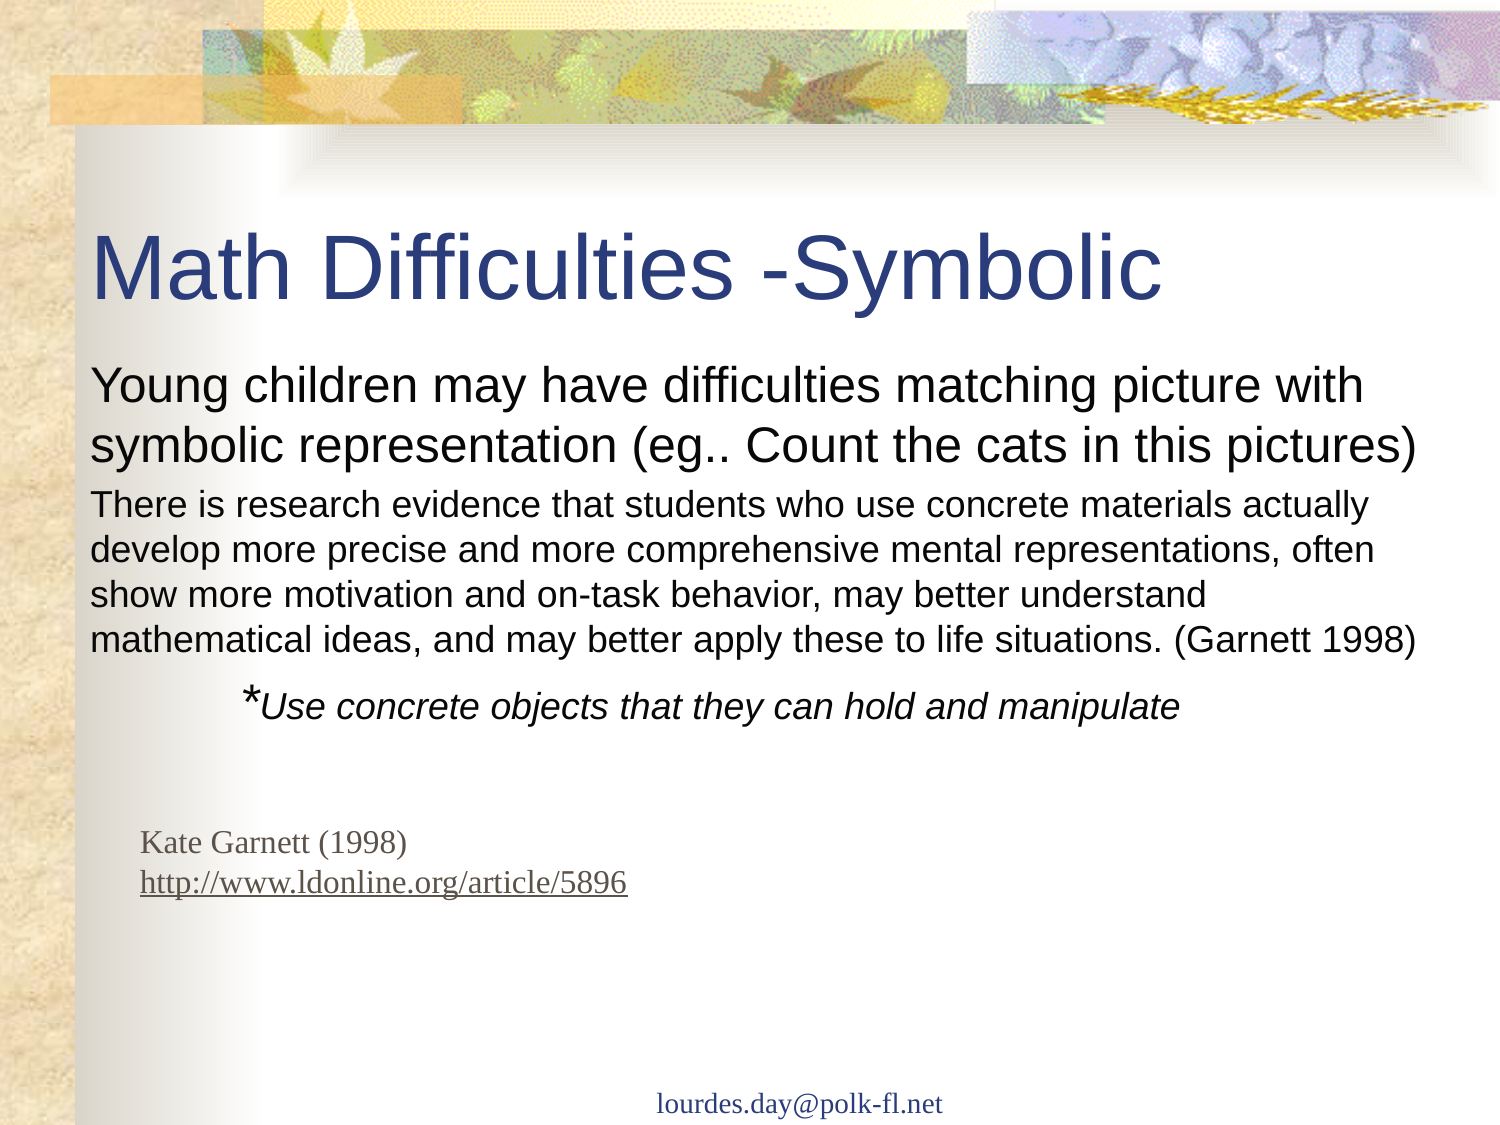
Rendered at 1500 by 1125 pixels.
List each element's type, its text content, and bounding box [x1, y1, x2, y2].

footer lourdes.day@polk-fl.net [562, 1051, 1038, 1125]
picture [0, 0, 1500, 1125]
title Math Difficulties -Symbolic [74, 137, 1451, 326]
text_box Kate Garnett (1998) http://www.ldonline.org/article/5896 [125, 812, 1350, 907]
list Young children may have difficulties matching picture with symbolic representation (eg.. Count the cats in this pictures) There is research evidence that students who use concrete materials actually develop more precise and more comprehensive mental representations, often show more motivation and on-task behavior, may better understand mathematical ideas, and may better apply these to life situations. (Garnett 1998) *Use concrete objects that they can hold and manipulate [74, 344, 1451, 1020]
